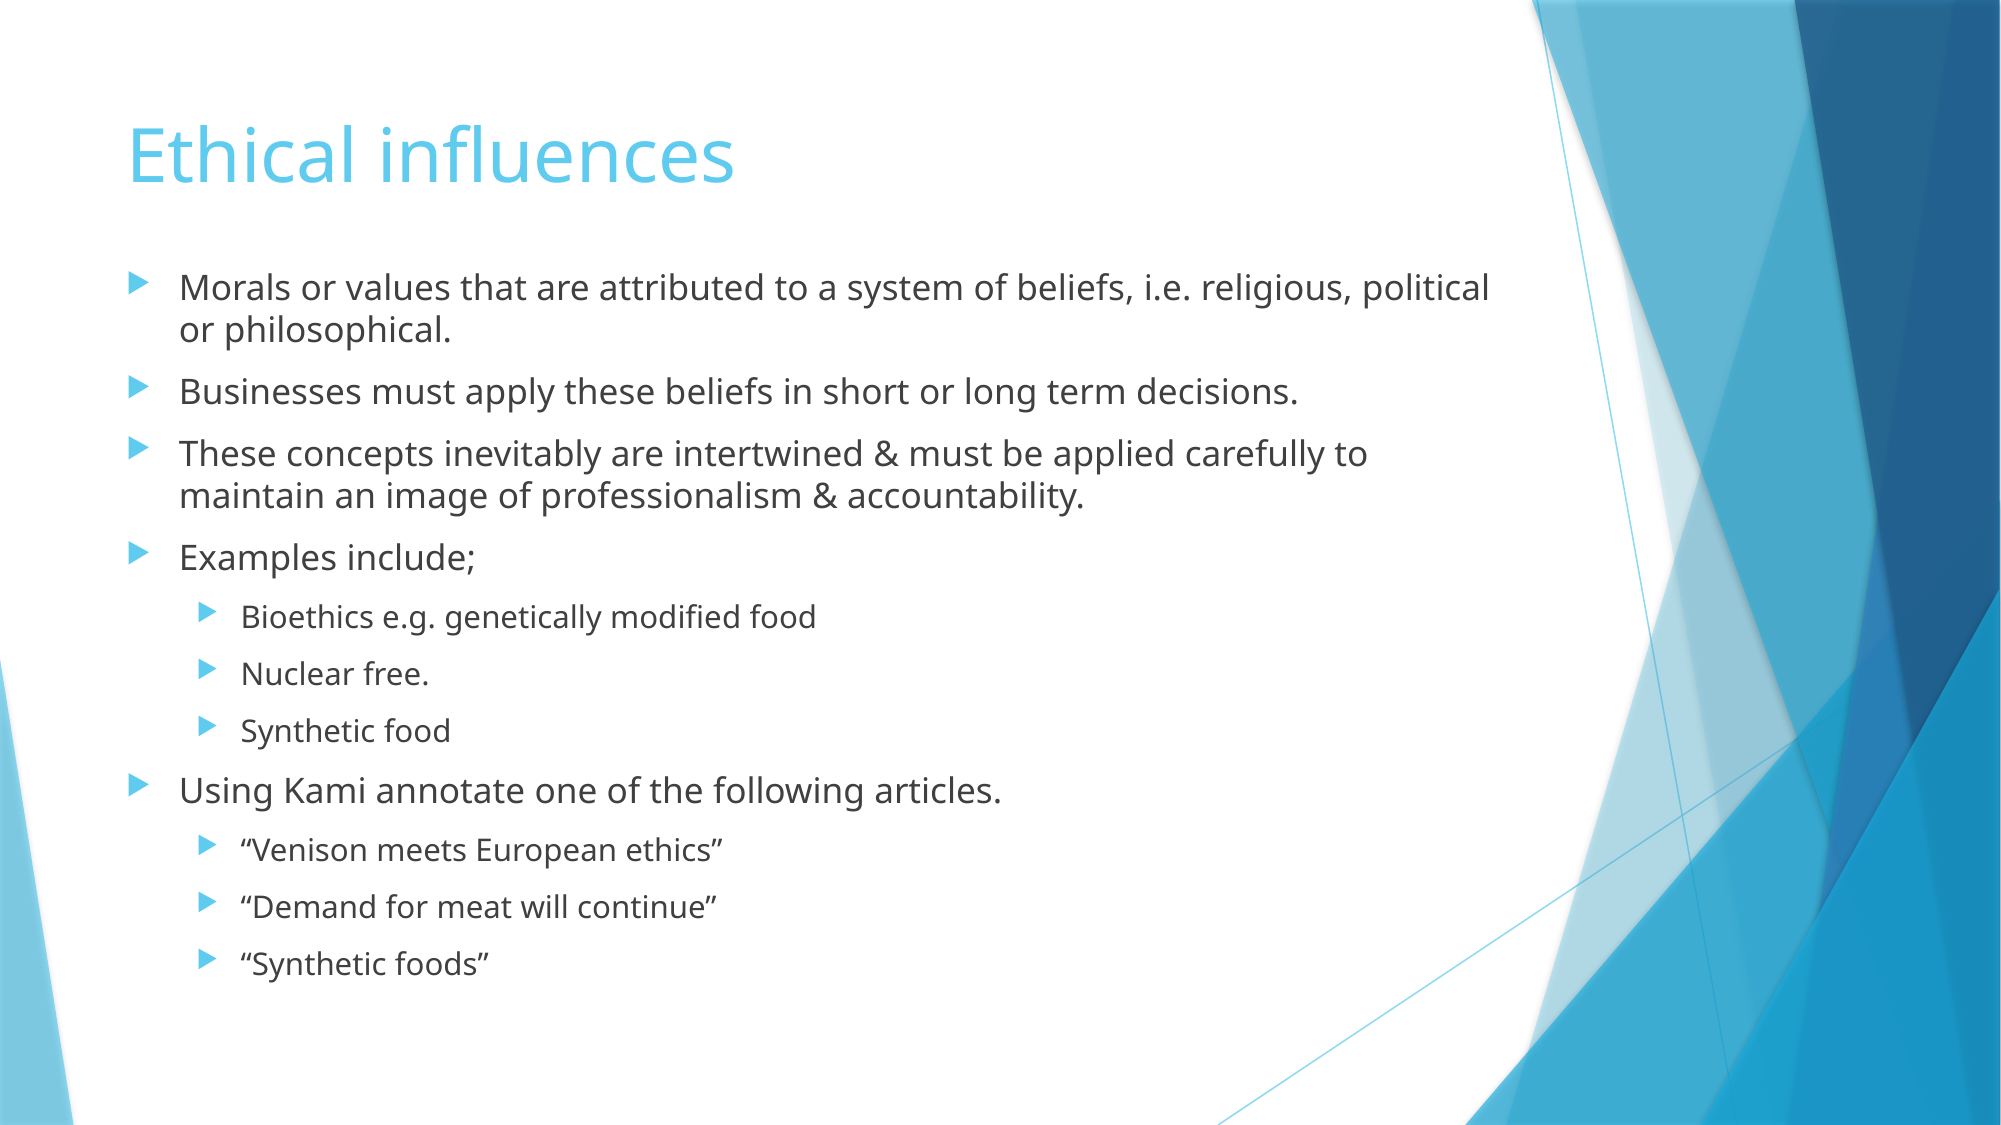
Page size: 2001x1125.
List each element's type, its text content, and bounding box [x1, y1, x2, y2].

list Morals or values that are attributed to a system of beliefs, i.e. religious, political or philosophical. Businesses must apply these beliefs in short or long term decisions. These concepts inevitably are intertwined & must be applied carefully to maintain an image of professionalism & accountability. Examples include; Bioethics e.g. genetically modified food Nuclear free. Synthetic food Using Kami annotate one of the following articles. “Venison meets European ethics” “Demand for meat will continue” “Synthetic foods” [111, 258, 1522, 991]
title Ethical influences [111, 99, 1522, 258]
